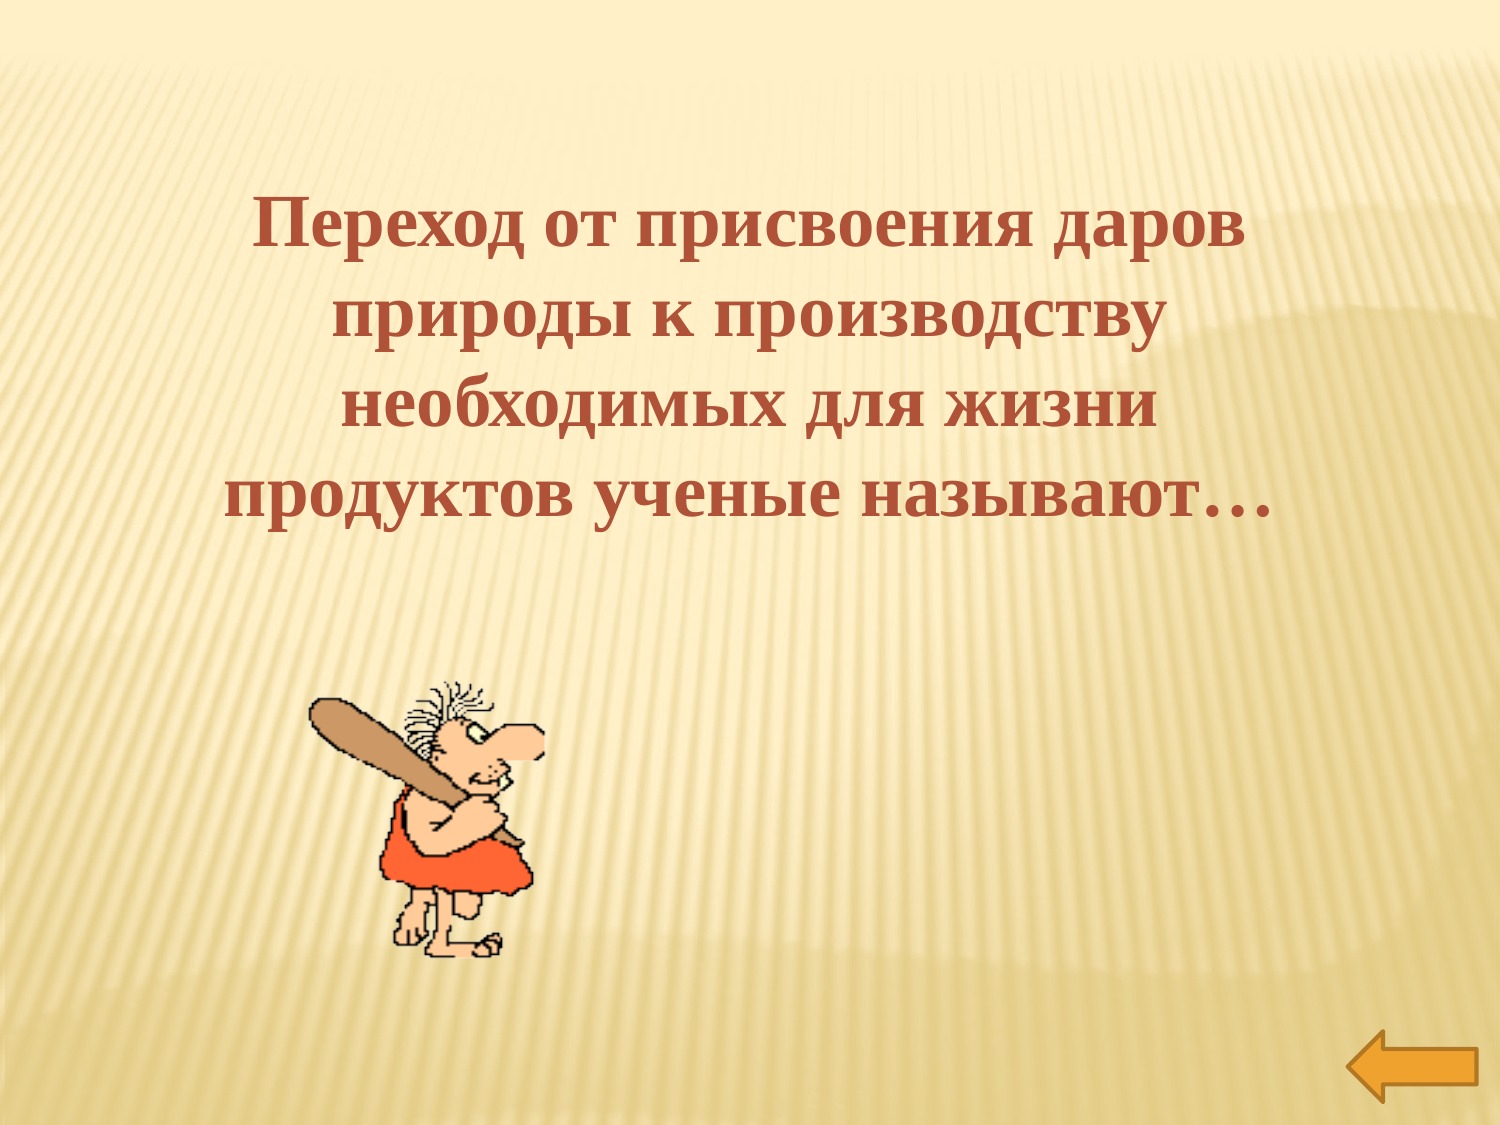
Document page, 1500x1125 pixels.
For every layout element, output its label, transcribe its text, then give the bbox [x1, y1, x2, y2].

picture [280, 655, 563, 962]
text_box [1345, 1029, 1479, 1105]
text_box Переход от присвоения даров природы к производству необходимых для жизни продуктов ученые называют… [199, 163, 1301, 539]
